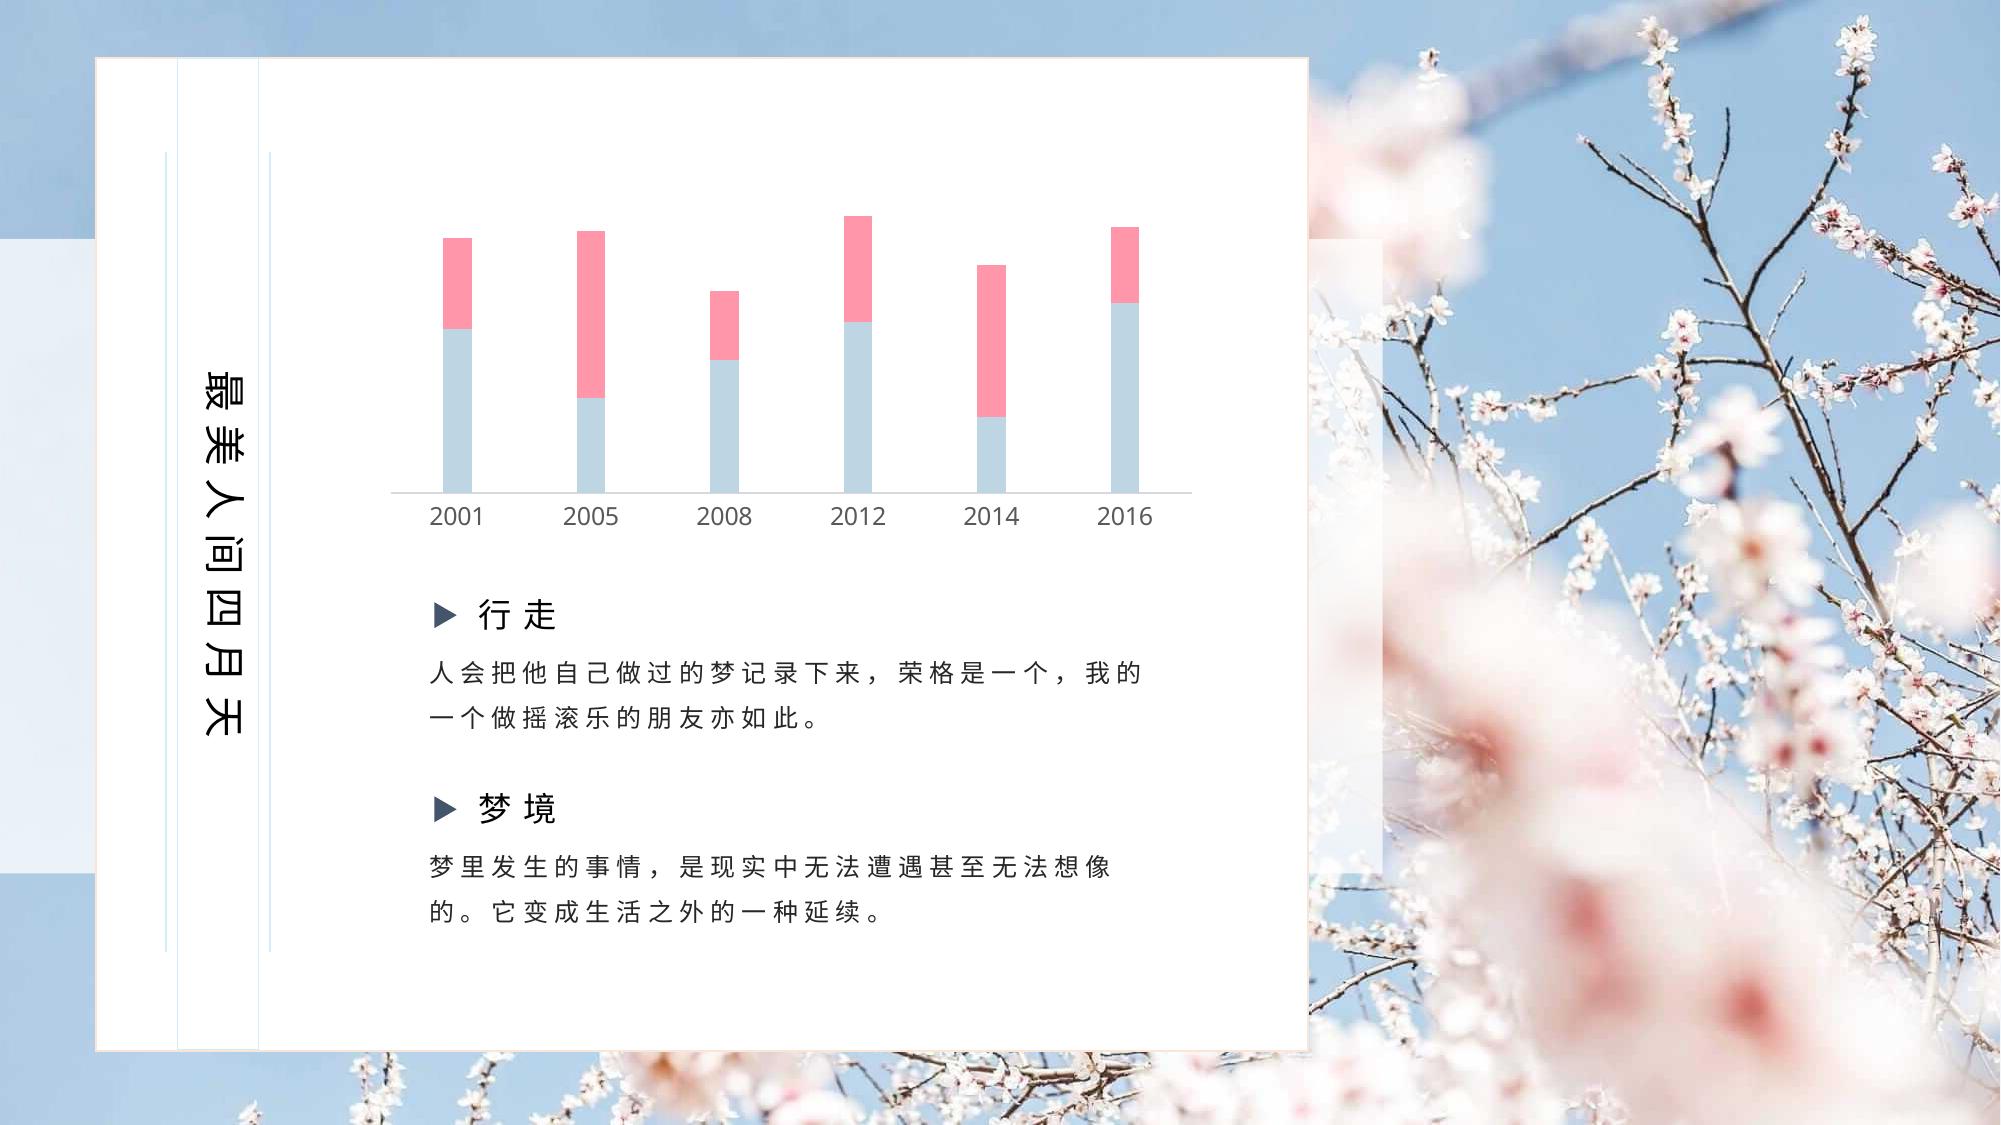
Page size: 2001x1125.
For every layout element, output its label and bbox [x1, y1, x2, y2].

chart [374, 181, 1209, 541]
picture [0, 0, 2001, 1125]
text_box [165, 58, 270, 1050]
text_box [414, 586, 1182, 741]
text_box [414, 780, 1155, 936]
